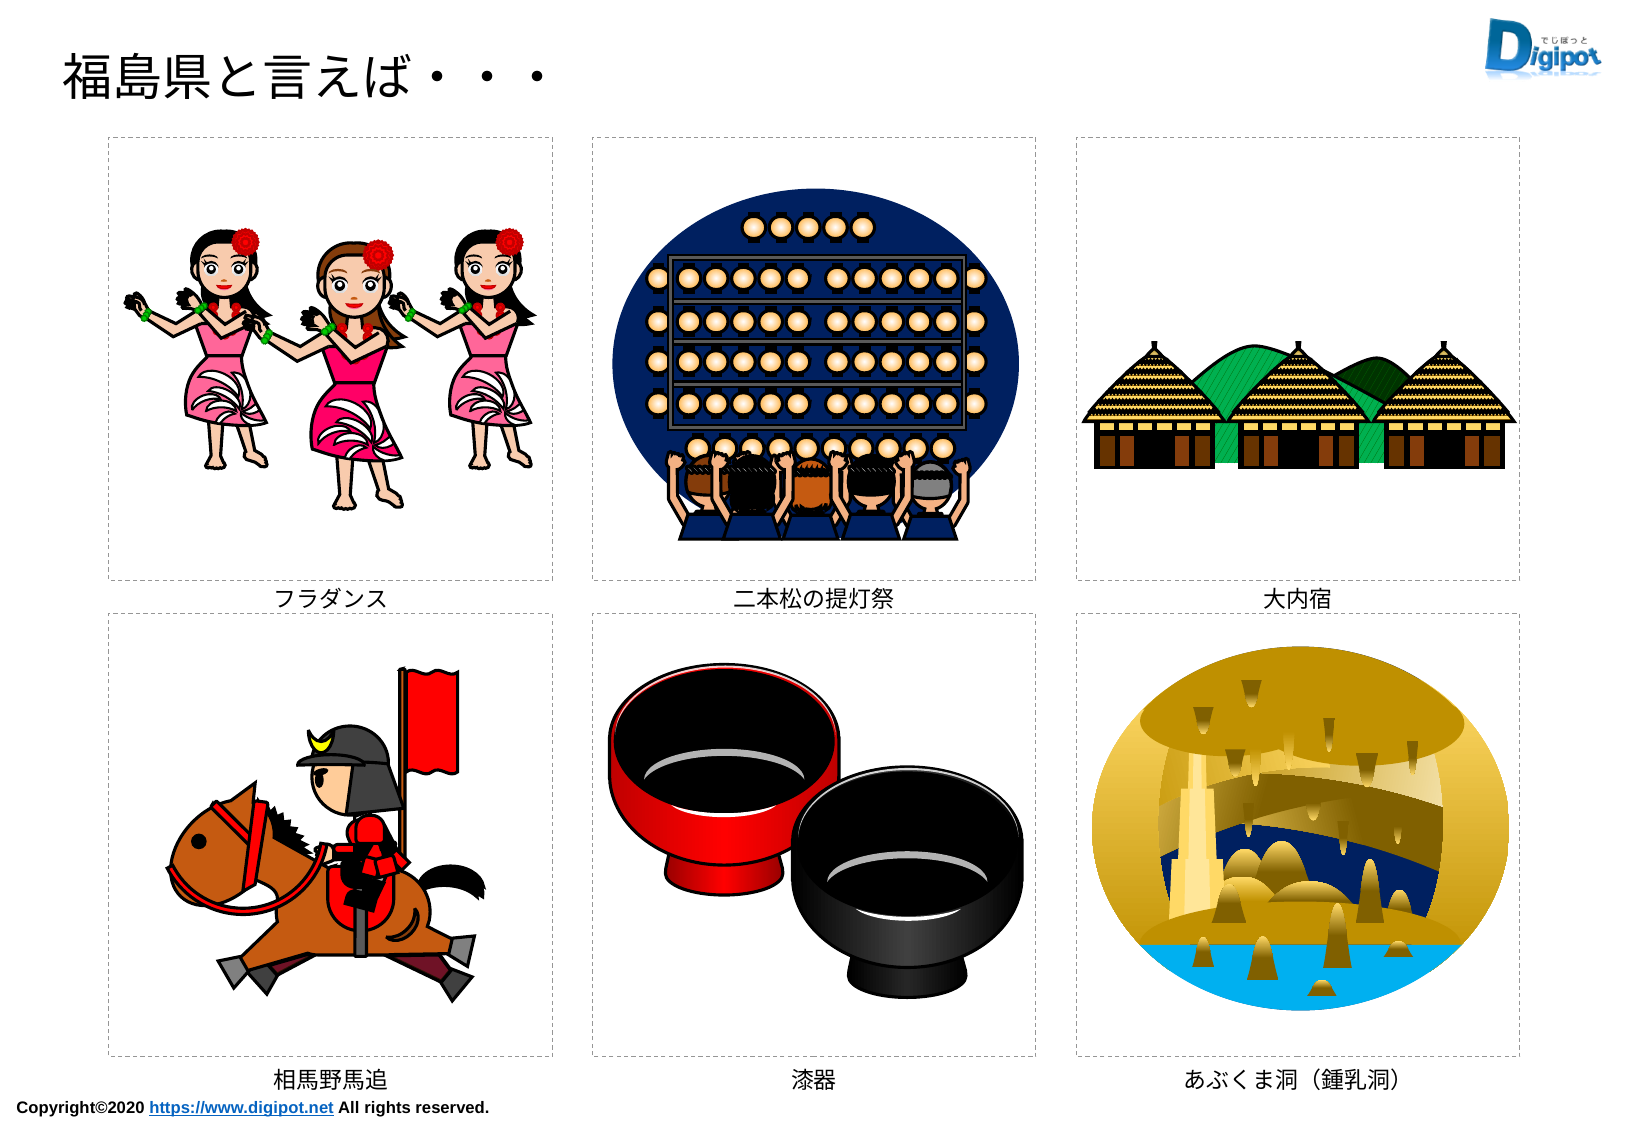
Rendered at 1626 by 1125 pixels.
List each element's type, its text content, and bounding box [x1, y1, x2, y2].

picture [1485, 18, 1602, 82]
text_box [124, 229, 550, 510]
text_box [609, 664, 1022, 998]
text_box フラダンス [104, 577, 558, 620]
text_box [157, 669, 484, 998]
text_box 福島県と言えば・・・ [47, 38, 578, 113]
text_box 大内宿 [1071, 577, 1525, 620]
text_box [612, 188, 1019, 540]
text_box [1083, 342, 1515, 468]
text_box 二本松の提灯祭 [587, 577, 1041, 620]
text_box 相馬野馬追 [104, 1058, 558, 1101]
text_box 漆器 [587, 1058, 1041, 1101]
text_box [1092, 646, 1510, 1011]
text_box あぶくま洞（鍾乳洞） [1071, 1058, 1525, 1101]
